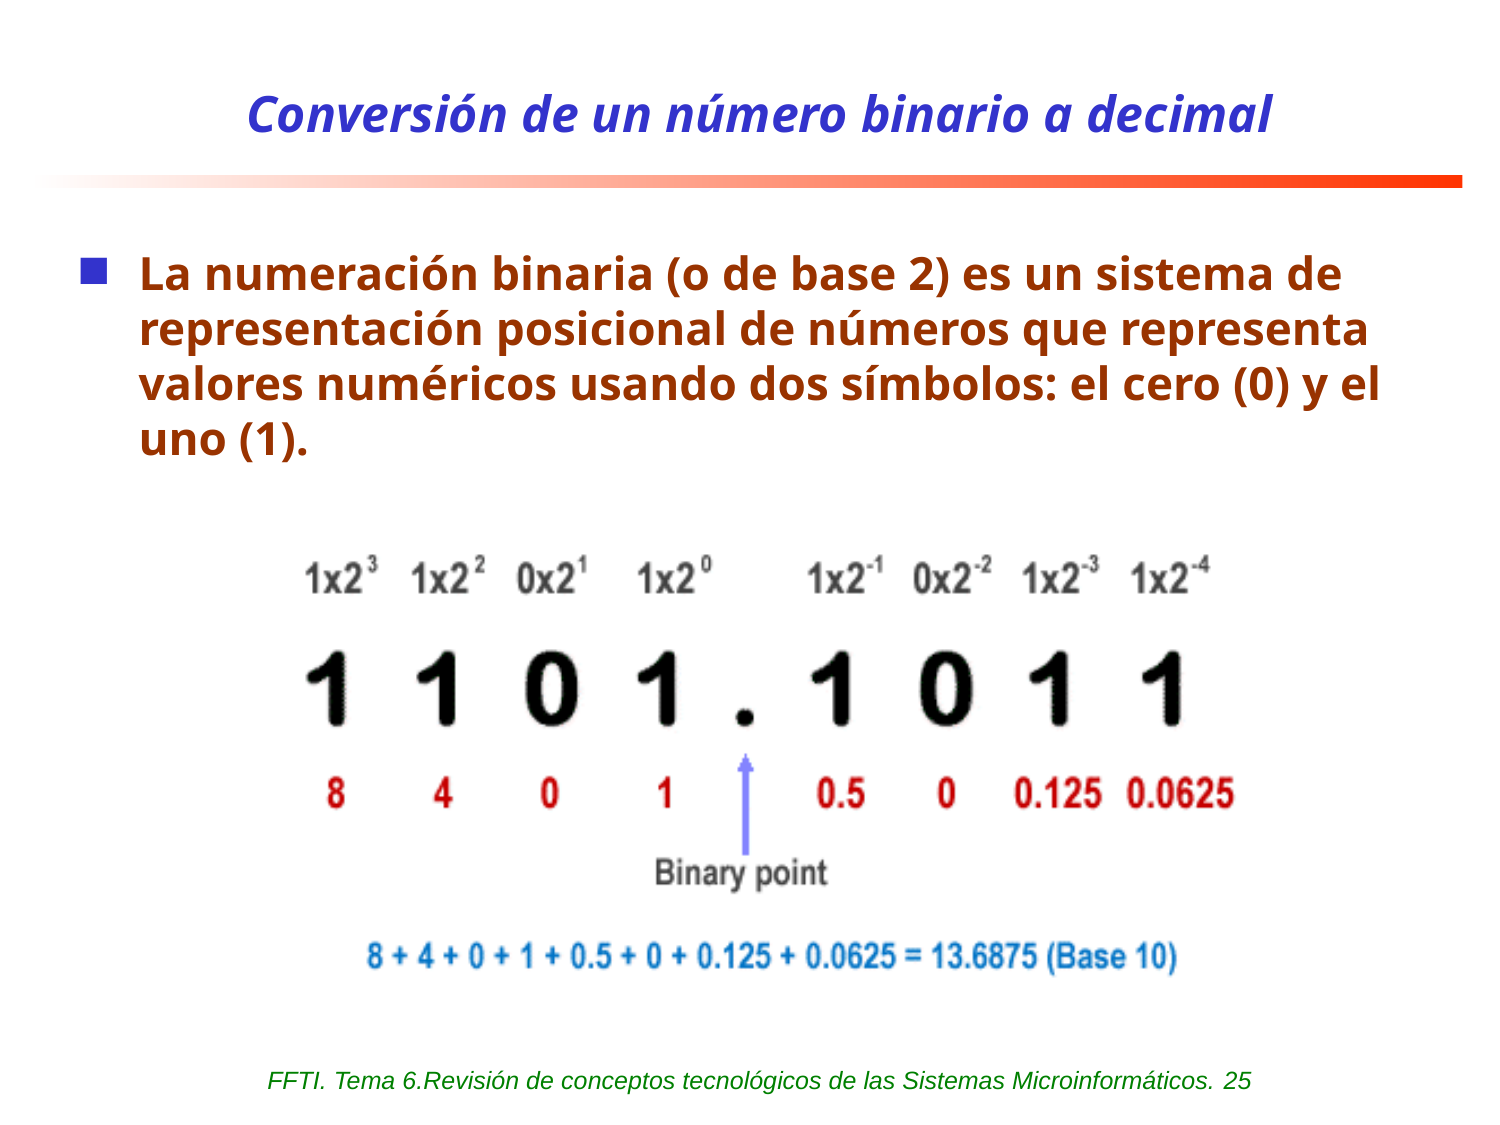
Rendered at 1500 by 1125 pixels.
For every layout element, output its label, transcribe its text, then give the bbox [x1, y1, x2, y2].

title Conversión de un número binario a decimal [68, 49, 1451, 176]
picture [268, 516, 1263, 1015]
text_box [759, 176, 763, 187]
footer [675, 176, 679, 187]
list La numeración binaria (o de base 2) es un sistema de representación posicional de números que representa valores numéricos usando dos símbolos: el cero (0) y el uno (1). [68, 237, 1451, 489]
footer FFTI. Tema 6.Revisión de conceptos tecnológicos de las Sistemas Microinformáticos. 25 [68, 1056, 1451, 1103]
table_cell 1 [843, 176, 847, 187]
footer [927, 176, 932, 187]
